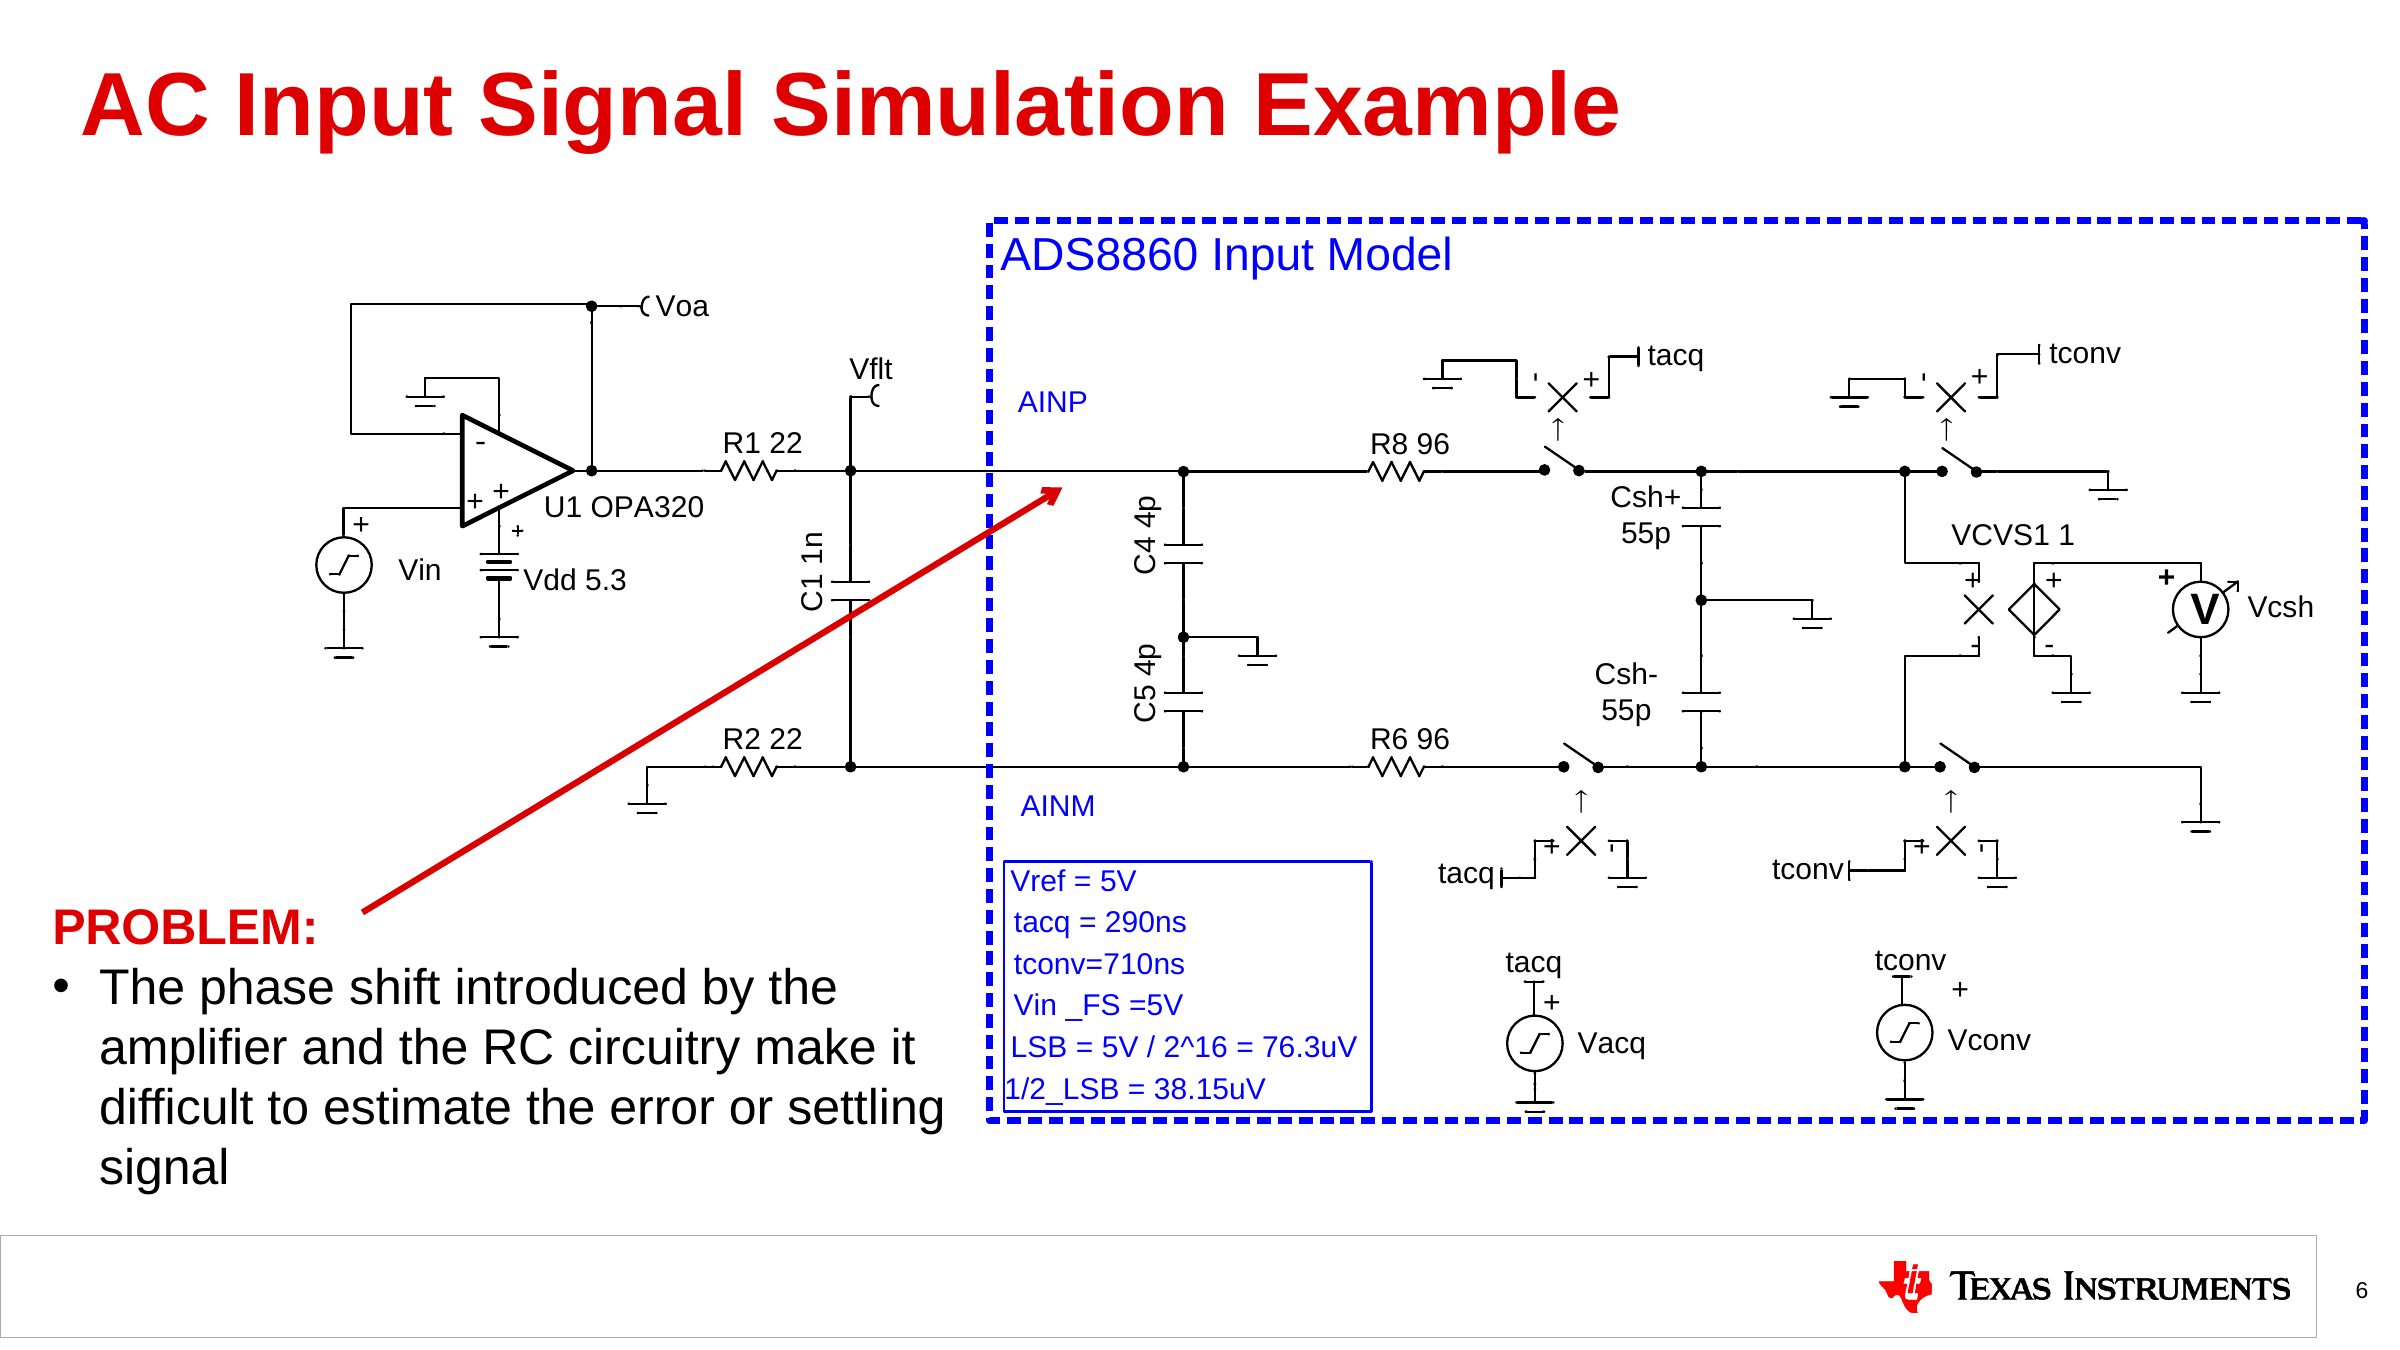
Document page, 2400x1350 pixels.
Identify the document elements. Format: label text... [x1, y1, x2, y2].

picture [1879, 1261, 2290, 1265]
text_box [312, 213, 2371, 1127]
text_box PROBLEM: The phase shift introduced by the amplifier and the RC circuitry make it difficult to estimate the error or settling signal [37, 887, 988, 1263]
picture [1879, 1307, 2290, 1313]
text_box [362, 487, 1063, 913]
title AC Input Signal Simulation Example [60, 27, 2282, 189]
slide_number 6 [1828, 1265, 2389, 1307]
